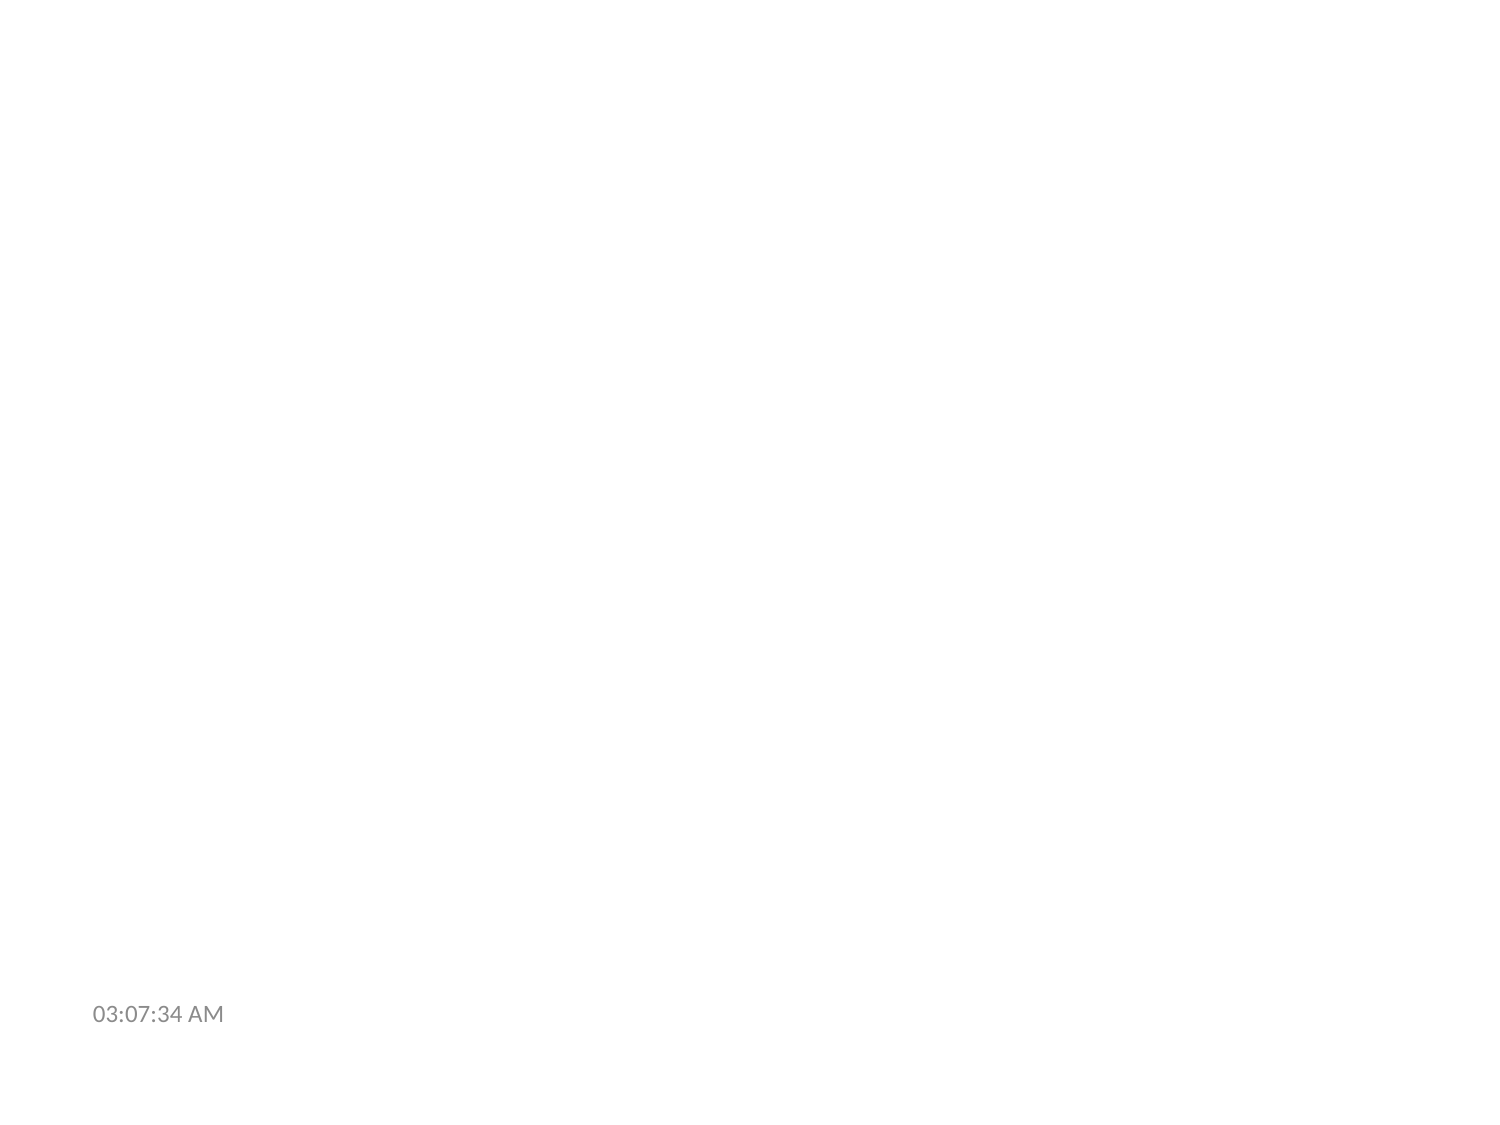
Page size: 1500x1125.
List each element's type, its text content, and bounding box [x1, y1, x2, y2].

text_box 3:35:09 PM [77, 982, 428, 1043]
